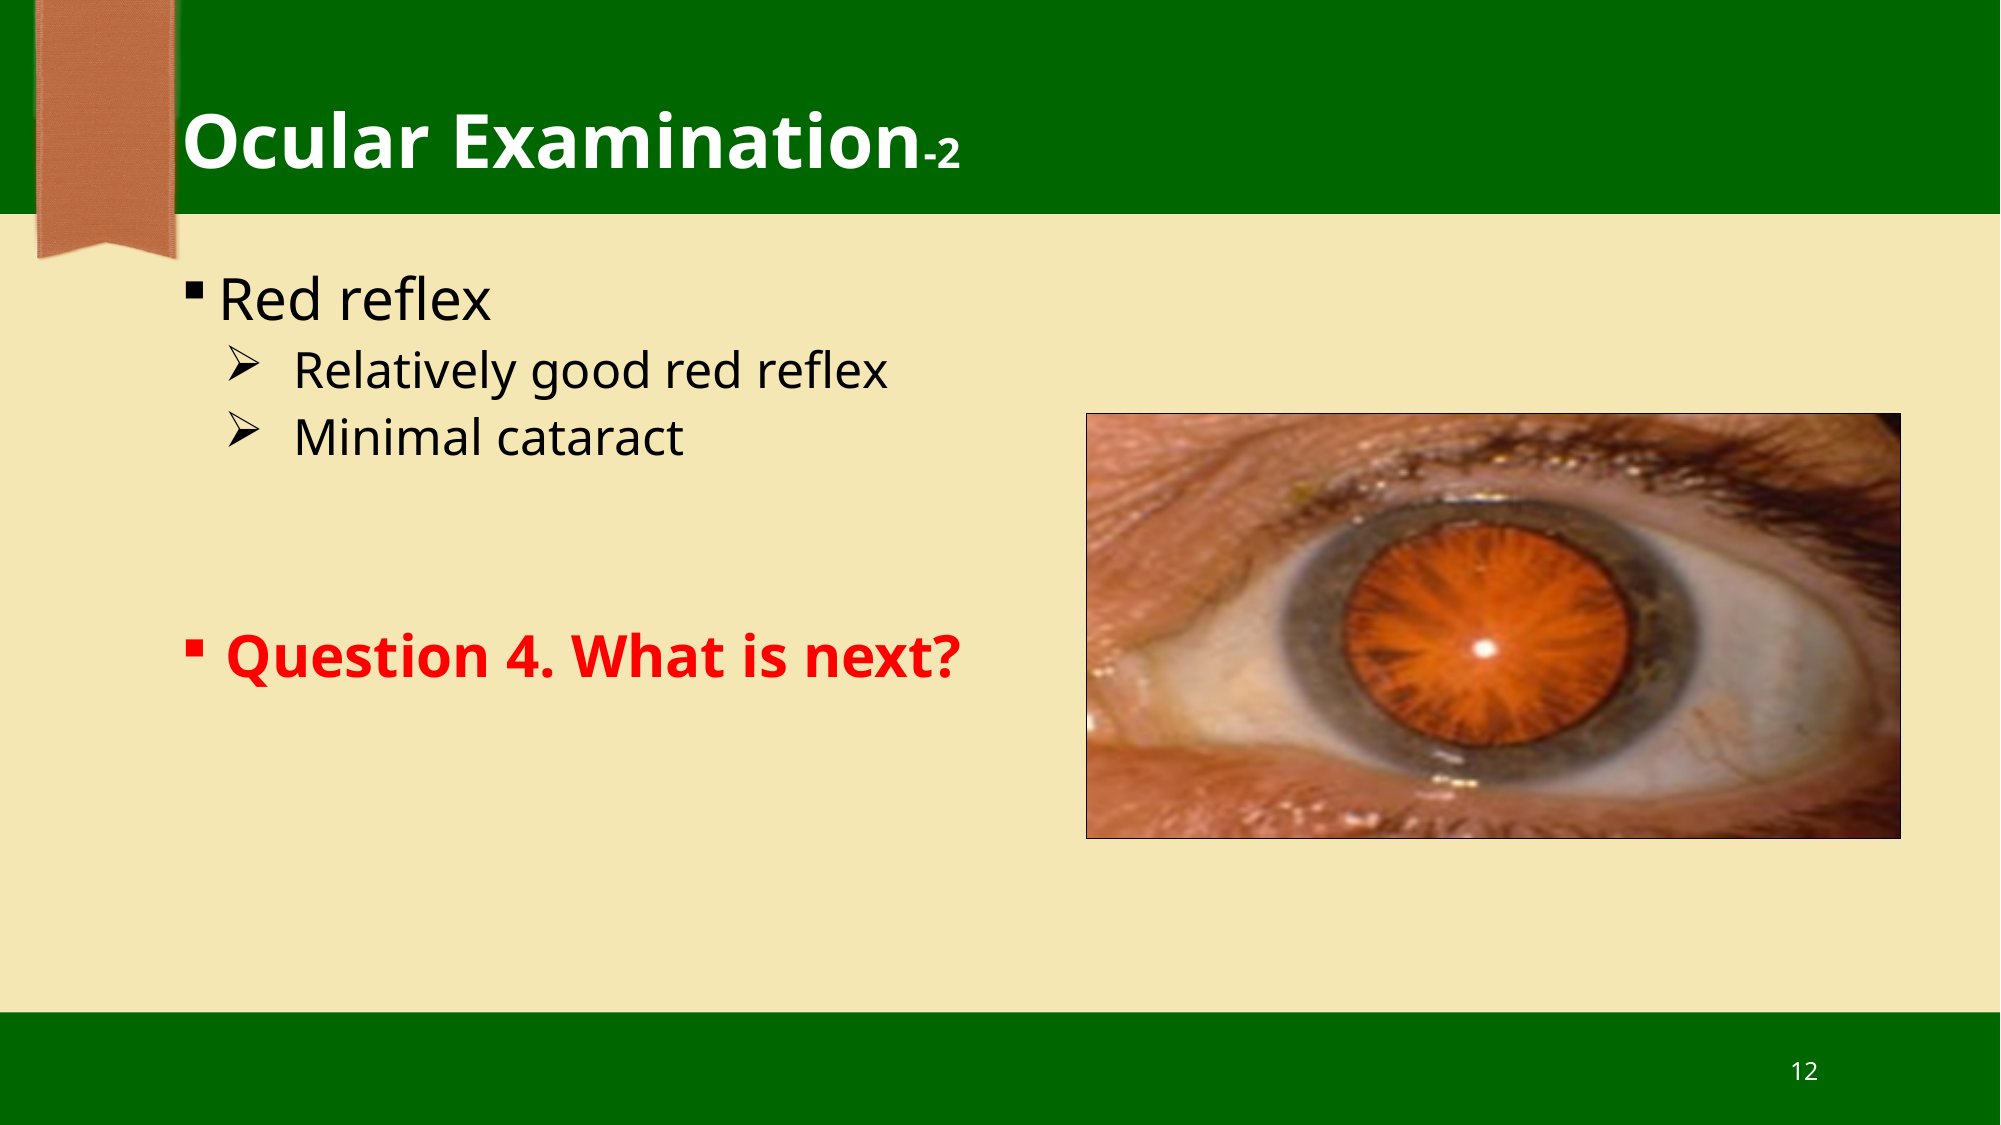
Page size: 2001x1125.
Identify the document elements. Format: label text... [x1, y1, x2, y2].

list Red reflex Relatively good red reflex Minimal cataract Question 4. What is next? [181, 262, 988, 1013]
title Ocular Examination-2 [181, 12, 1819, 193]
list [1085, 413, 1901, 839]
slide_number 12 [1518, 1042, 1819, 1103]
